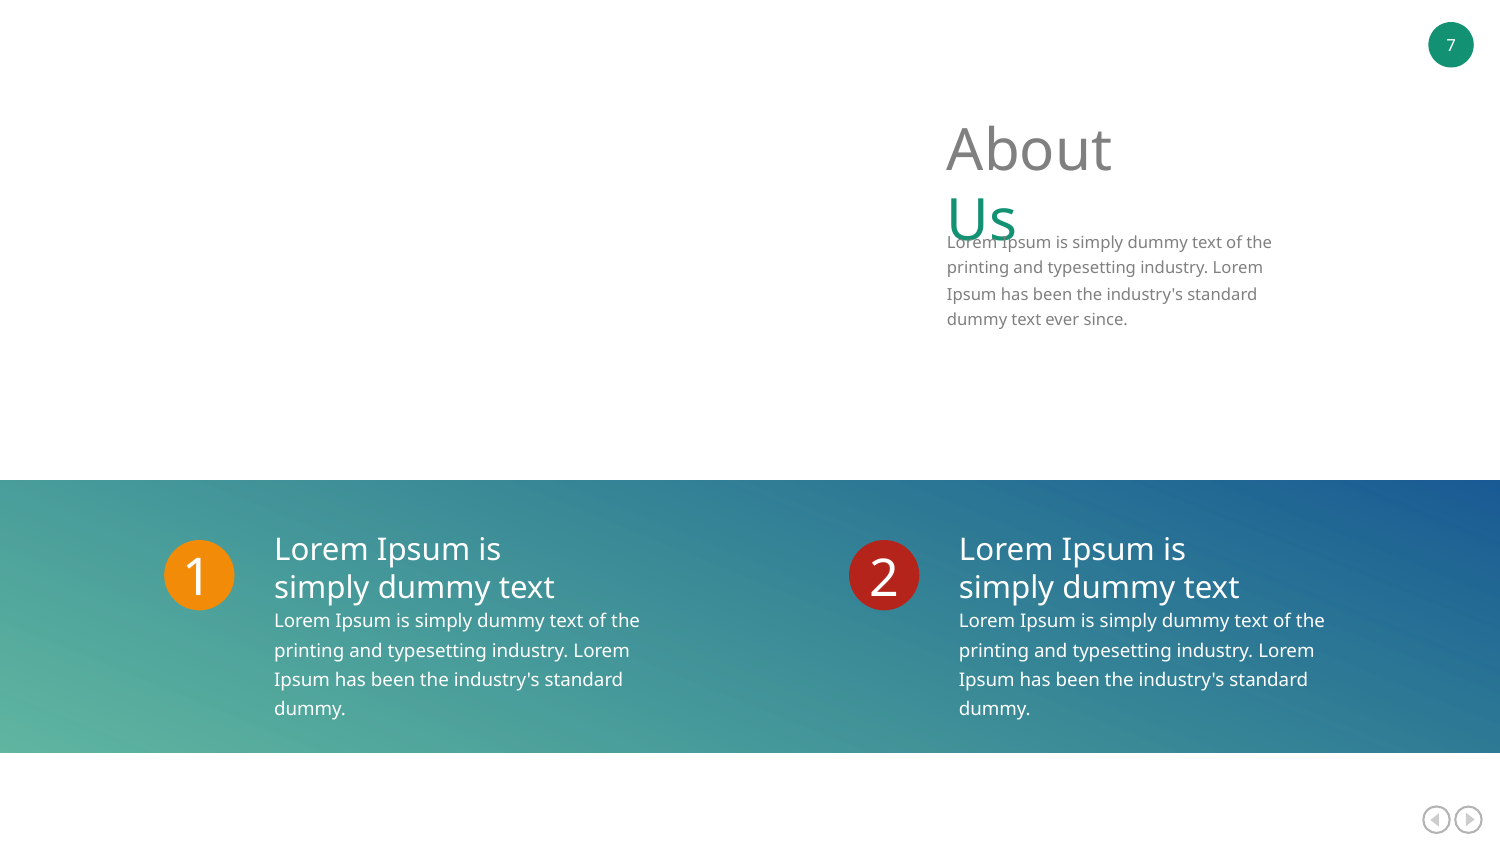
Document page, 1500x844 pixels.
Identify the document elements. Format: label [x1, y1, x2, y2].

text_box [745, 480, 1500, 753]
picture [0, 0, 741, 844]
text_box [958, 527, 1353, 703]
text_box [848, 539, 920, 611]
text_box [946, 153, 1282, 328]
